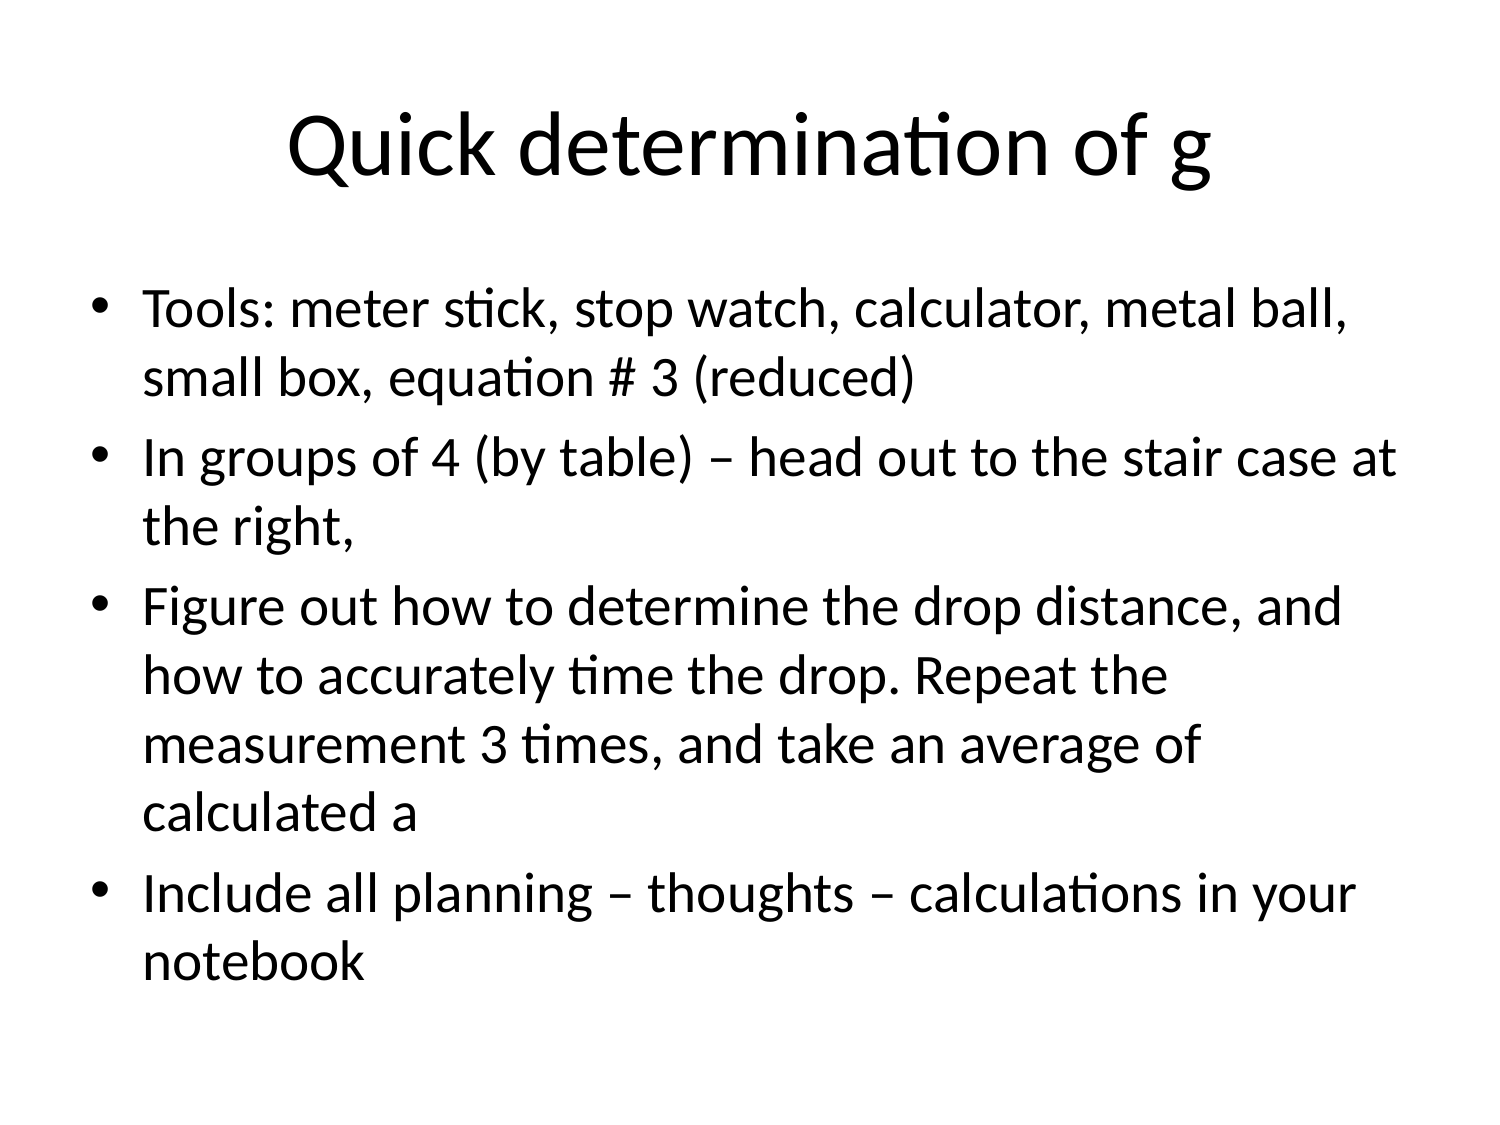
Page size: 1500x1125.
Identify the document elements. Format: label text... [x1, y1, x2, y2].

title Quick determination of g [75, 45, 1425, 233]
list Tools: meter stick, stop watch, calculator, metal ball, small box, equation # 3 (reduced) In groups of 4 (by table) – head out to the stair case at the right, Figure out how to determine the drop distance, and how to accurately time the drop. Repeat the measurement 3 times, and take an average of calculated a Include all planning – thoughts – calculations in your notebook [75, 262, 1425, 1005]
